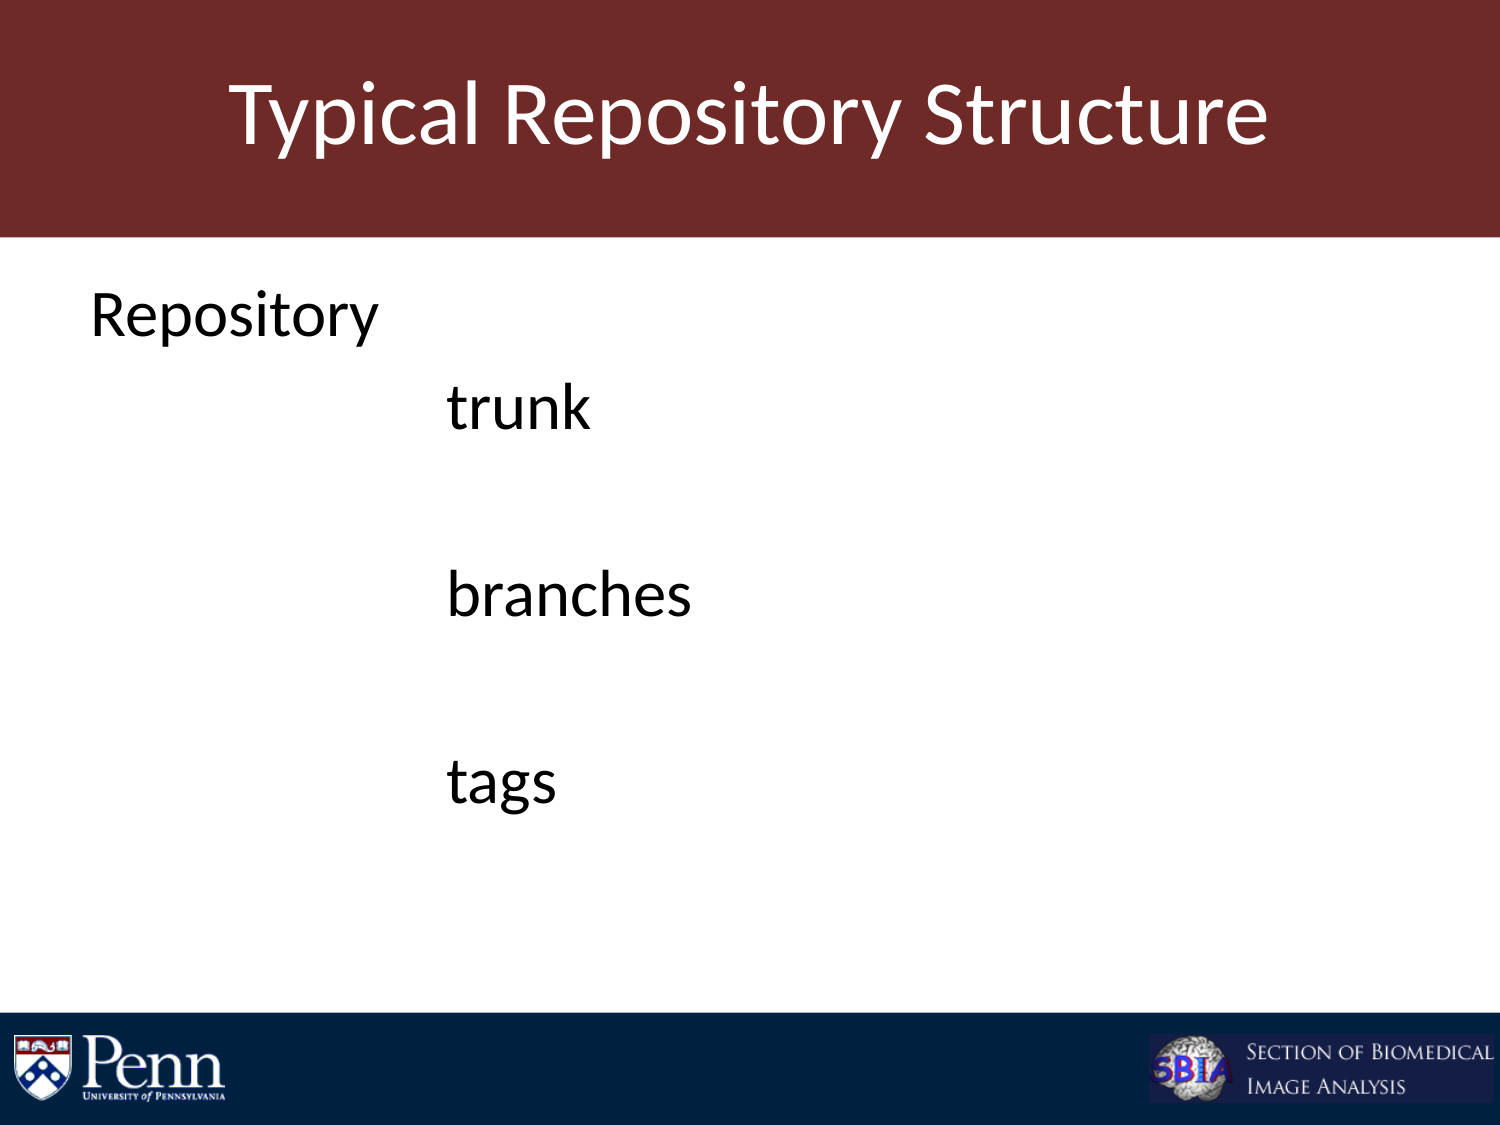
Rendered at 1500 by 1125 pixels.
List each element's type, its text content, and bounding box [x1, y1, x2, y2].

picture [1149, 1034, 1494, 1103]
title Typical Repository Structure [75, 45, 1425, 238]
picture [14, 1035, 225, 1102]
list Repository trunk branches tags [75, 262, 1425, 1013]
